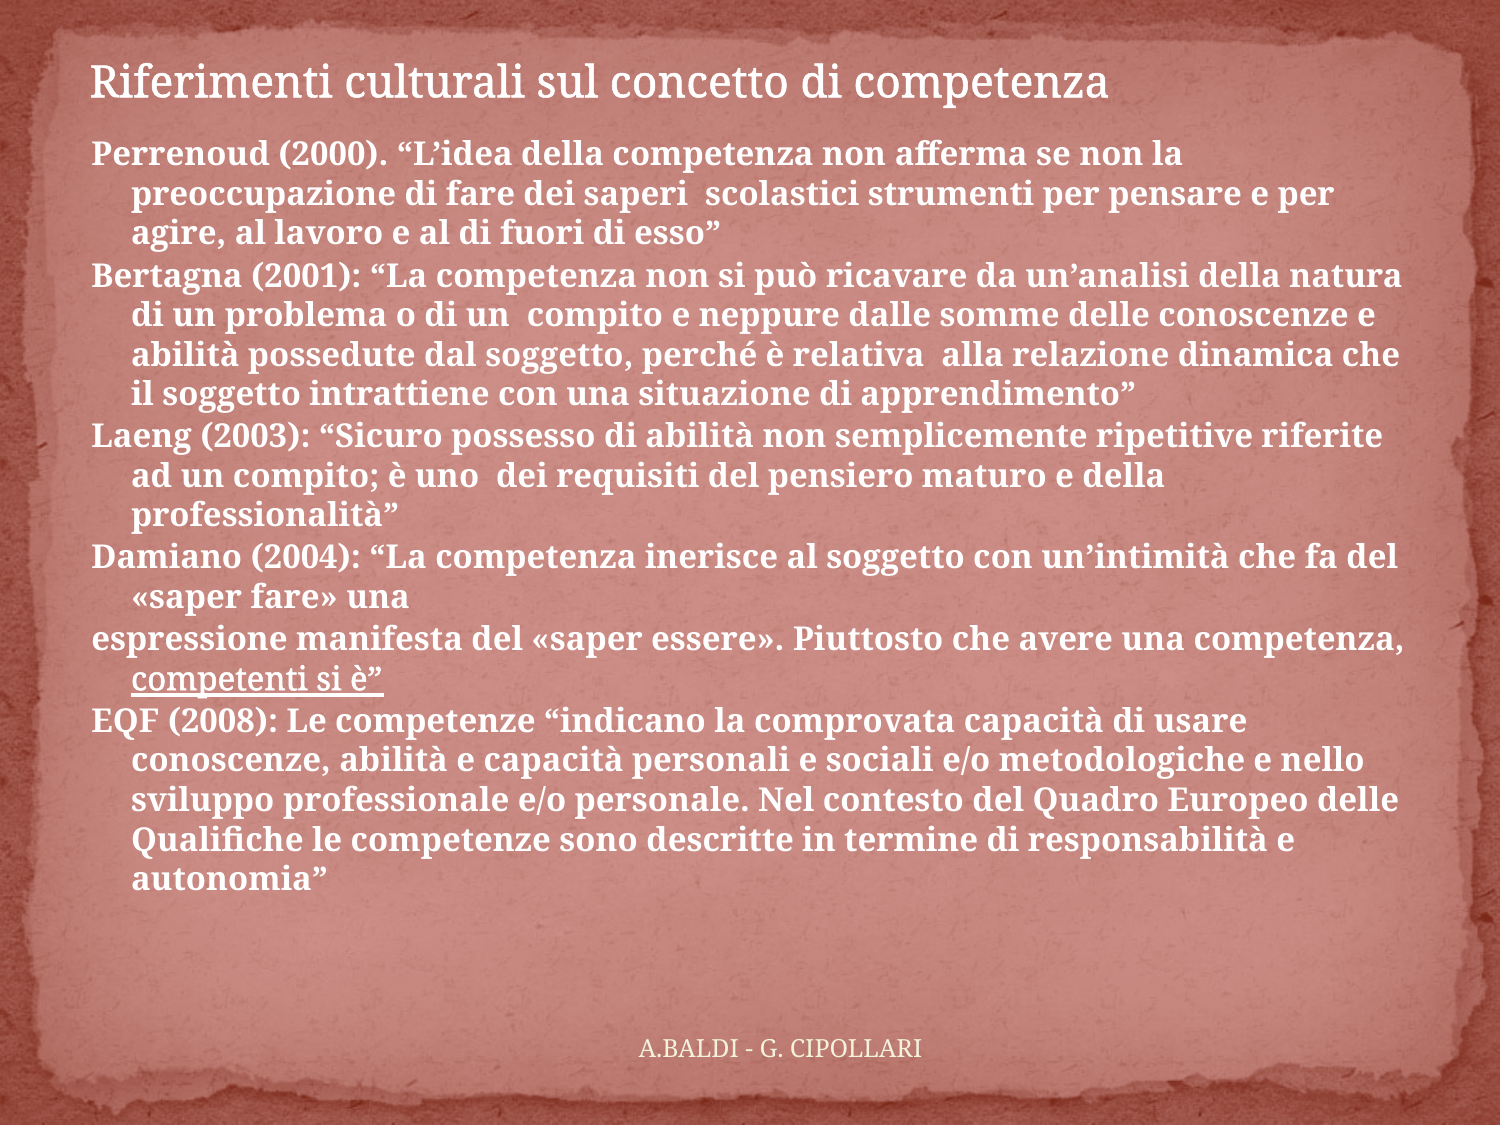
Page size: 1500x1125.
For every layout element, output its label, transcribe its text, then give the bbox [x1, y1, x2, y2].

footer A.BALDI - G. CIPOLLARI [350, 1017, 938, 1081]
list Perrenoud (2000). “L’idea della competenza non afferma se non la preoccupazione di fare dei saperi scolastici strumenti per pensare e per agire, al lavoro e al di fuori di esso” Bertagna (2001): “La competenza non si può ricavare da un’analisi della natura di un problema o di un compito e neppure dalle somme delle conoscenze e abilità possedute dal soggetto, perché è relativa alla relazione dinamica che il soggetto intrattiene con una situazione di apprendimento” Laeng (2003): “Sicuro possesso di abilità non semplicemente ripetitive riferite ad un compito; è uno dei requisiti del pensiero maturo e della professionalità” Damiano (2004): “La competenza inerisce al soggetto con un’intimità che fa del «saper fare» una espressione manifesta del «saper essere». Piuttosto che avere una competenza, competenti si è” EQF (2008): Le competenze “indicano la comprovata capacità di usare conoscenze, abilità e capacità personali e sociali e/o metodologiche e nello sviluppo professionale e/o personale. Nel contesto del Quadro Europeo delle Qualifiche le competenze sono descritte in termine di responsabilità e autonomia” [76, 125, 1427, 953]
title Riferimenti culturali sul concetto di competenza [74, 45, 1425, 114]
